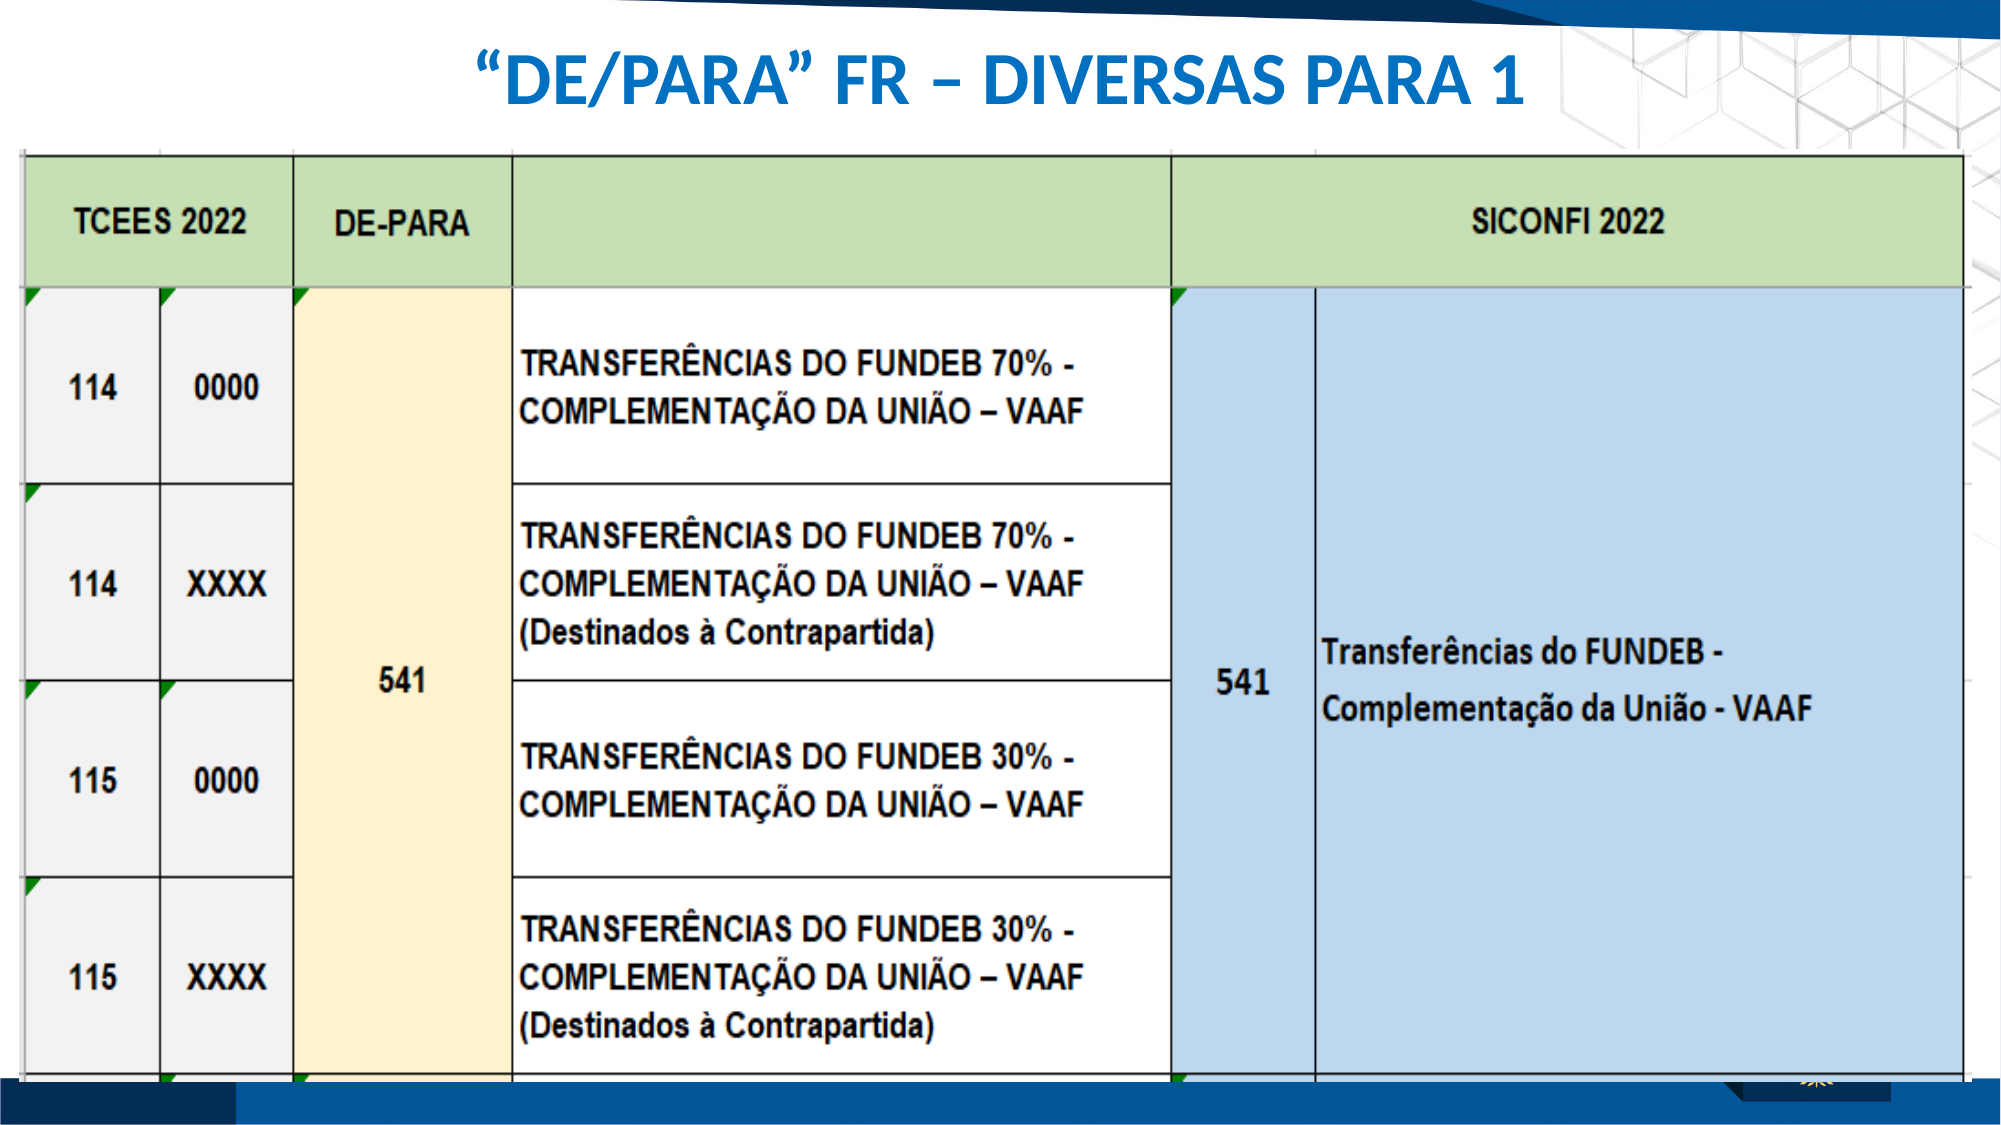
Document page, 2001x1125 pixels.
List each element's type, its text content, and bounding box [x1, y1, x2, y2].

text_box “DE/PARA” FR – DIVERSAS PARA 1 [108, 22, 1892, 128]
picture [0, 0, 2001, 1125]
